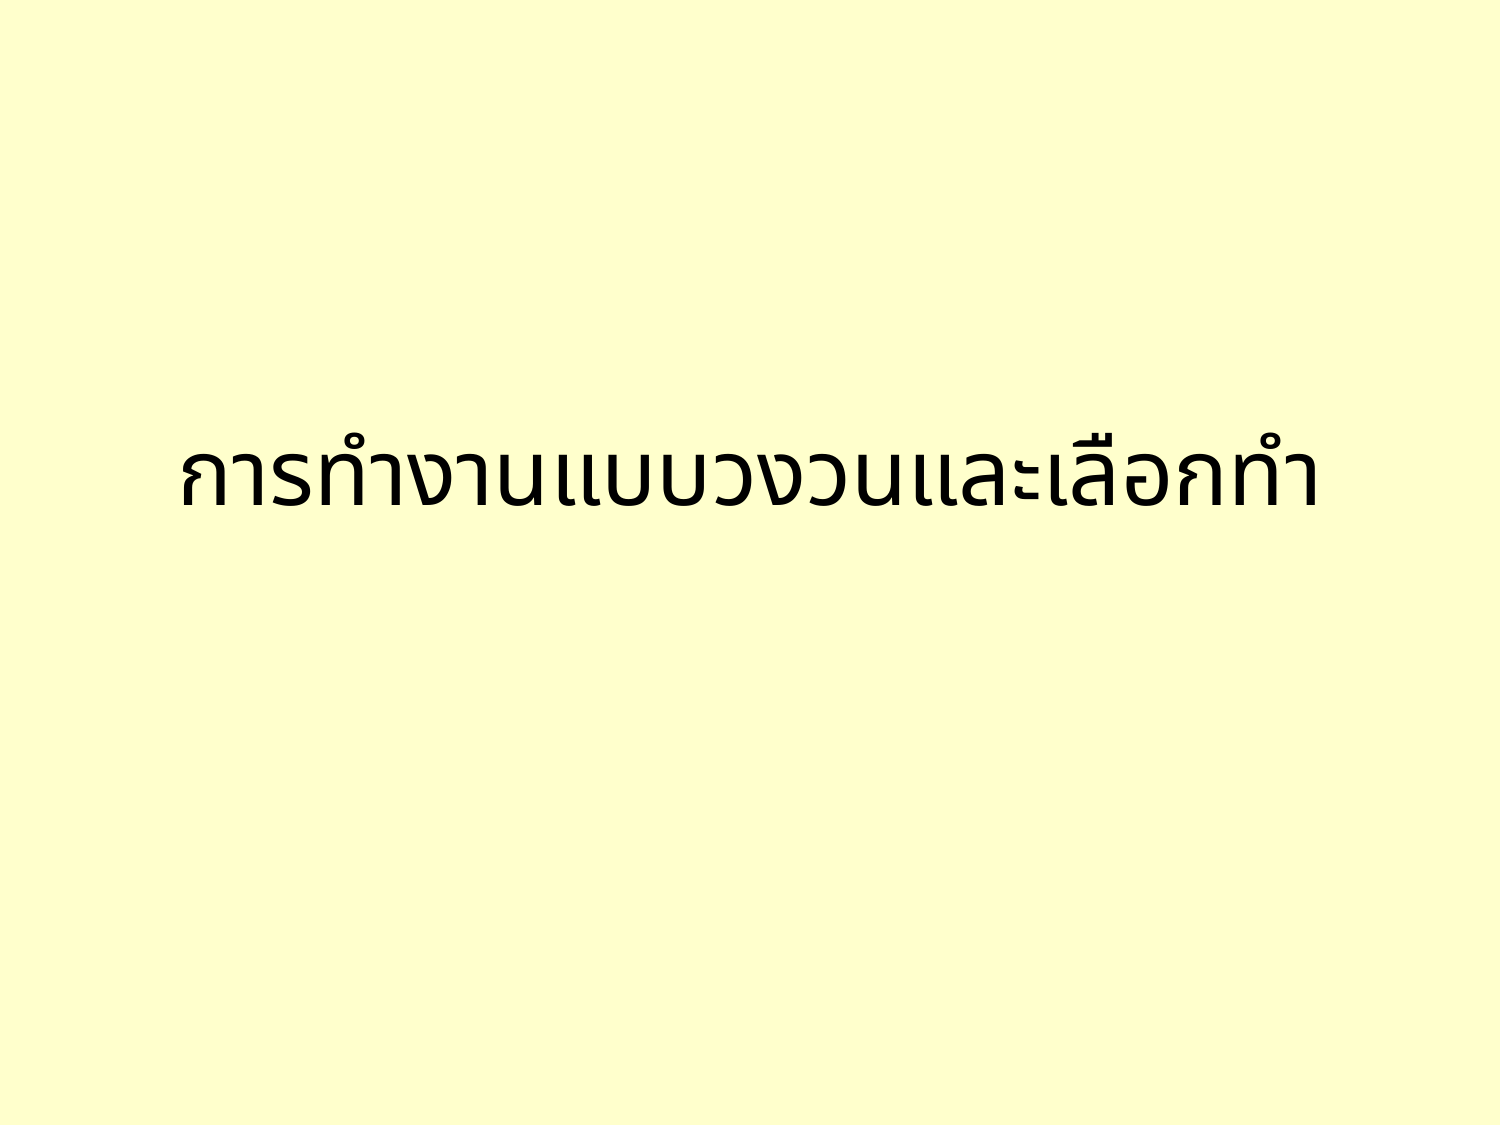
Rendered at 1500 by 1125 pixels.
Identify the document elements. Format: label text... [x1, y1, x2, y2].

title การทำงานแบบวงวนและเลือกทำ [112, 374, 1388, 563]
